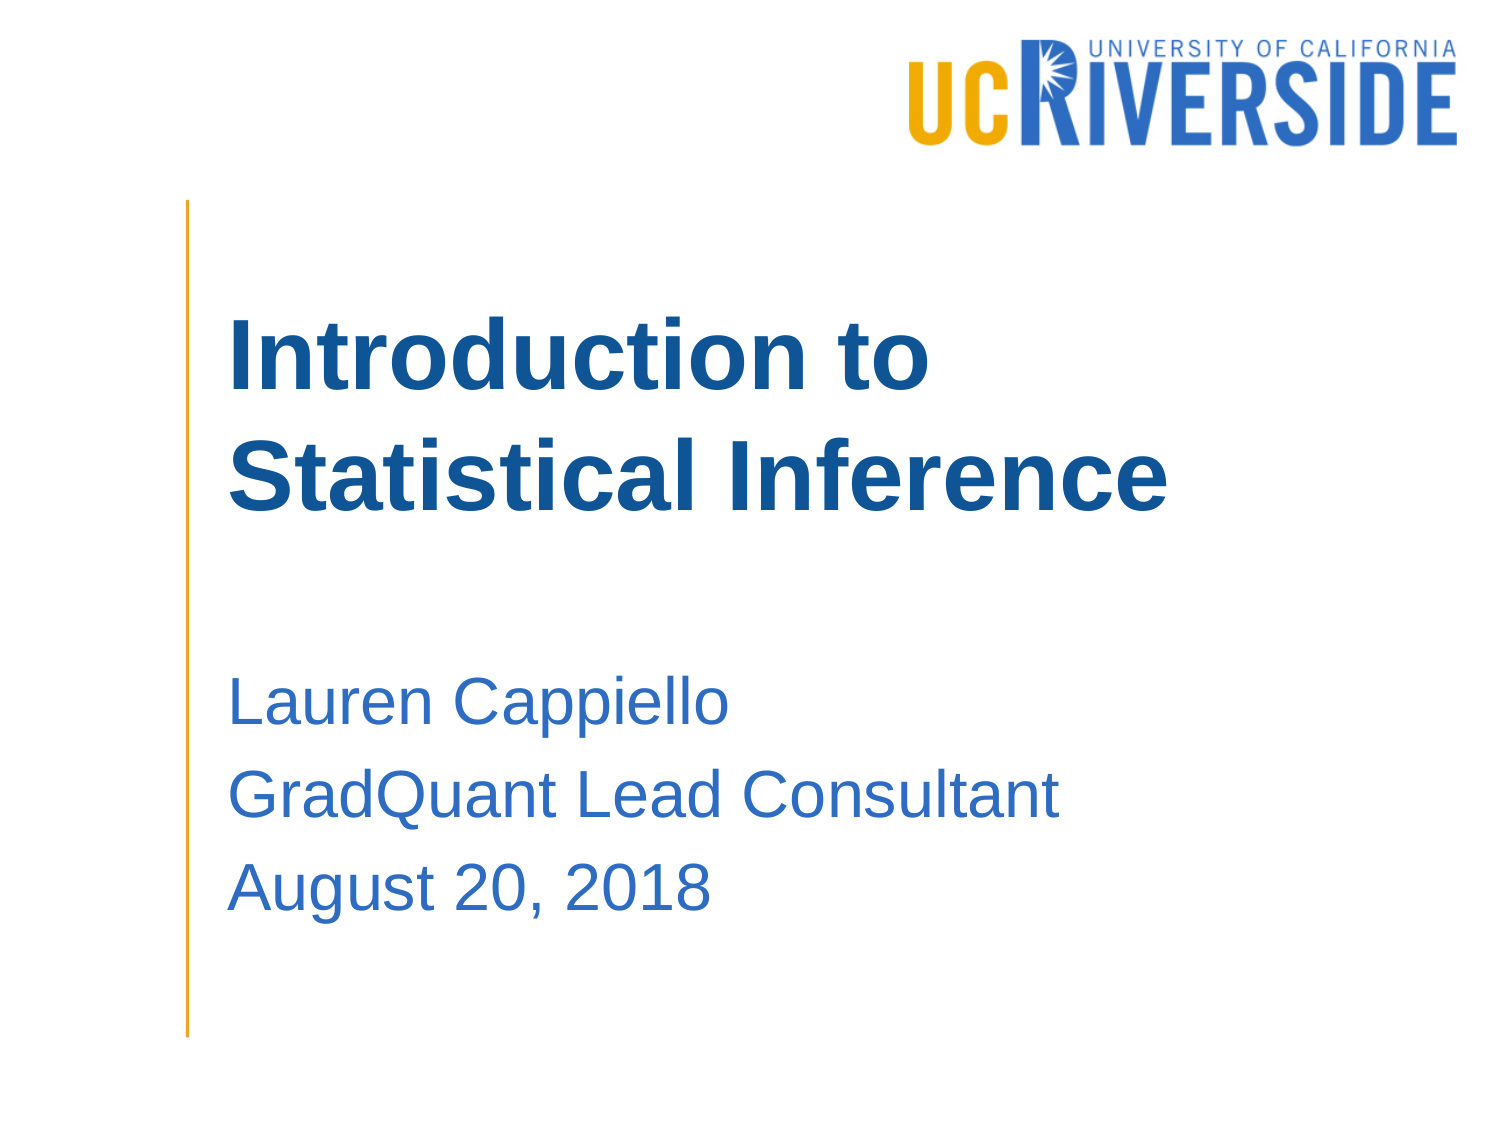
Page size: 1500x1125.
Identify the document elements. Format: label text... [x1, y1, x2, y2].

picture [887, 0, 1500, 177]
title Introduction to Statistical Inference [212, 200, 1413, 538]
subtitle Lauren Cappiello GradQuant Lead Consultant August 20, 2018 [212, 650, 1413, 988]
